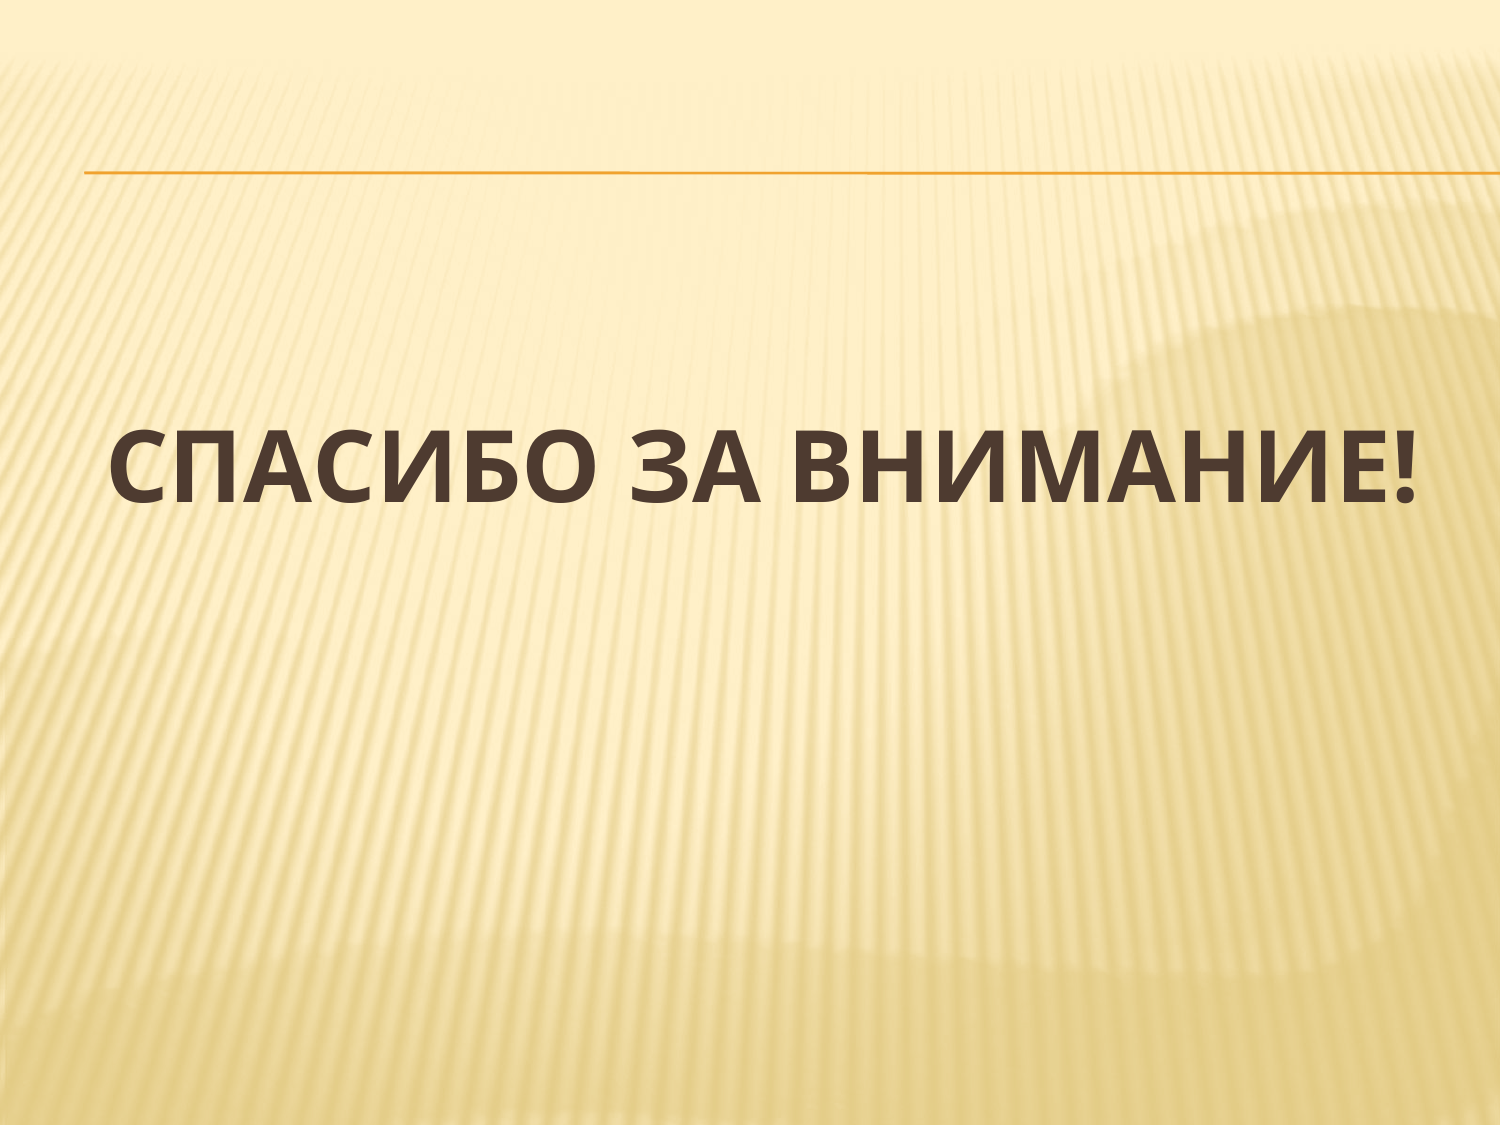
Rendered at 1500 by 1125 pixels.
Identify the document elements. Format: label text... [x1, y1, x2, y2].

list СПАСИБО ЗА ВНИМАНИЕ! [50, 254, 1475, 998]
